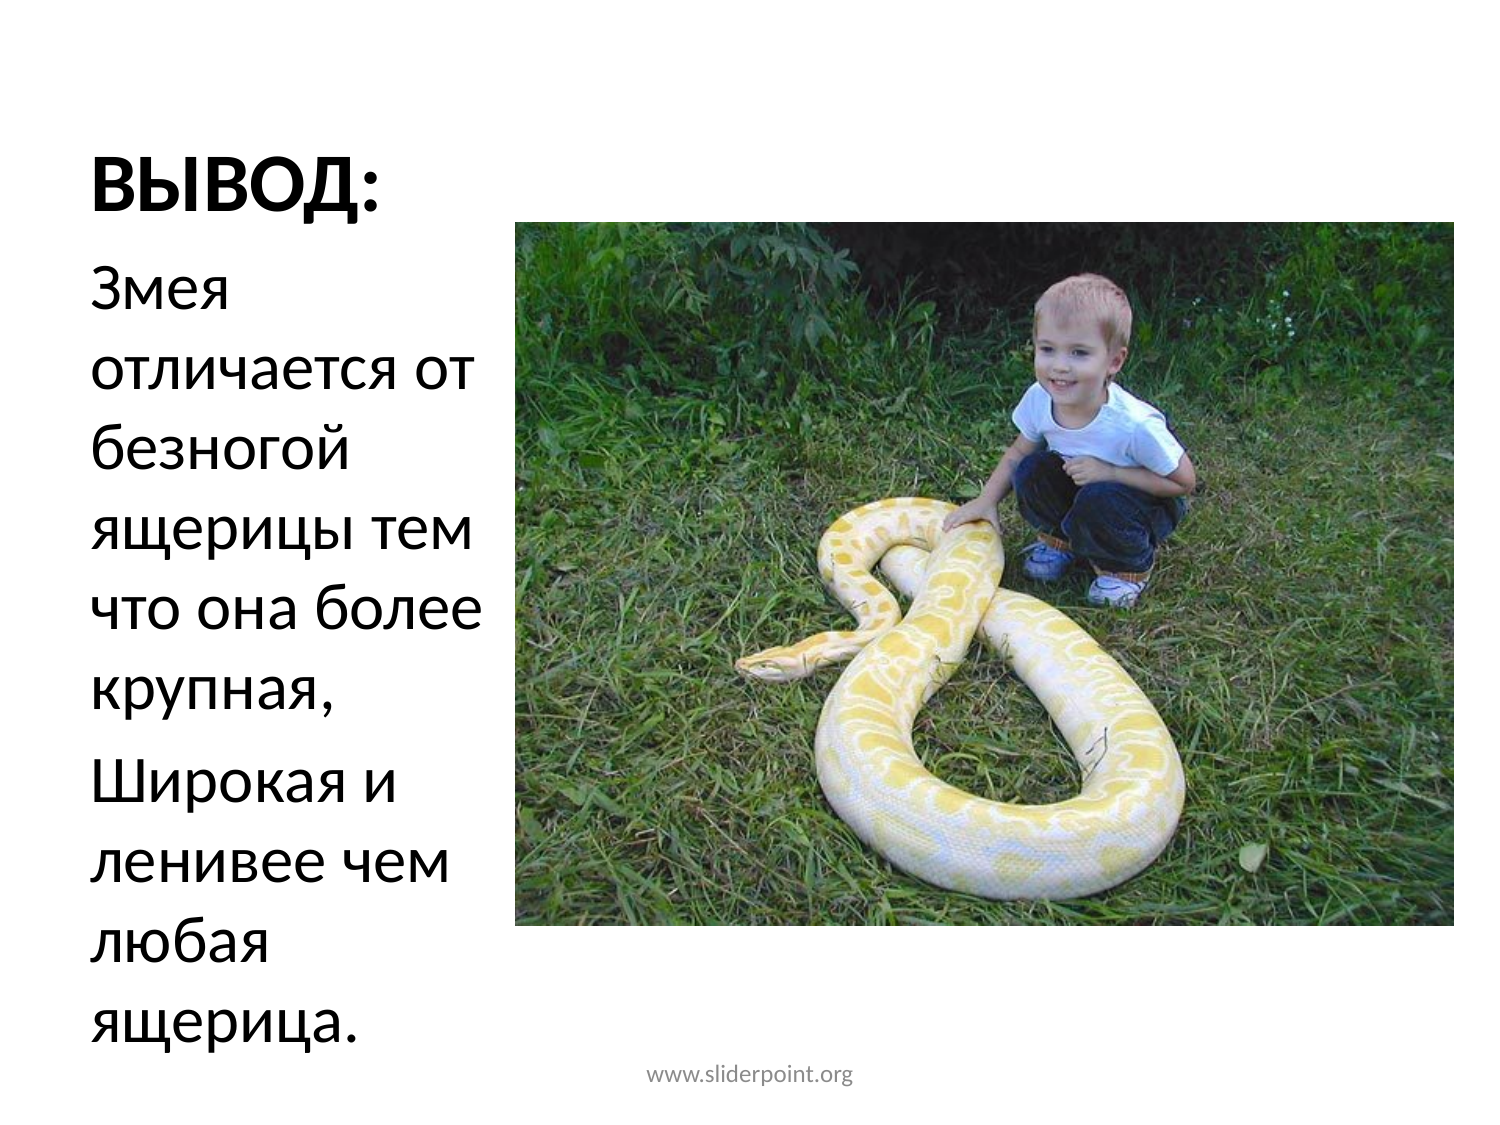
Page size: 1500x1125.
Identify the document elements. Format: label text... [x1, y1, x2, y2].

title ВЫВОД: [75, 44, 569, 235]
footer www.sliderpoint.org [512, 1042, 988, 1103]
list Змея отличается от безногой ящерицы тем что она более крупная, Широкая и ленивее чем любая ящерица. [75, 235, 569, 1005]
picture [515, 222, 1454, 926]
